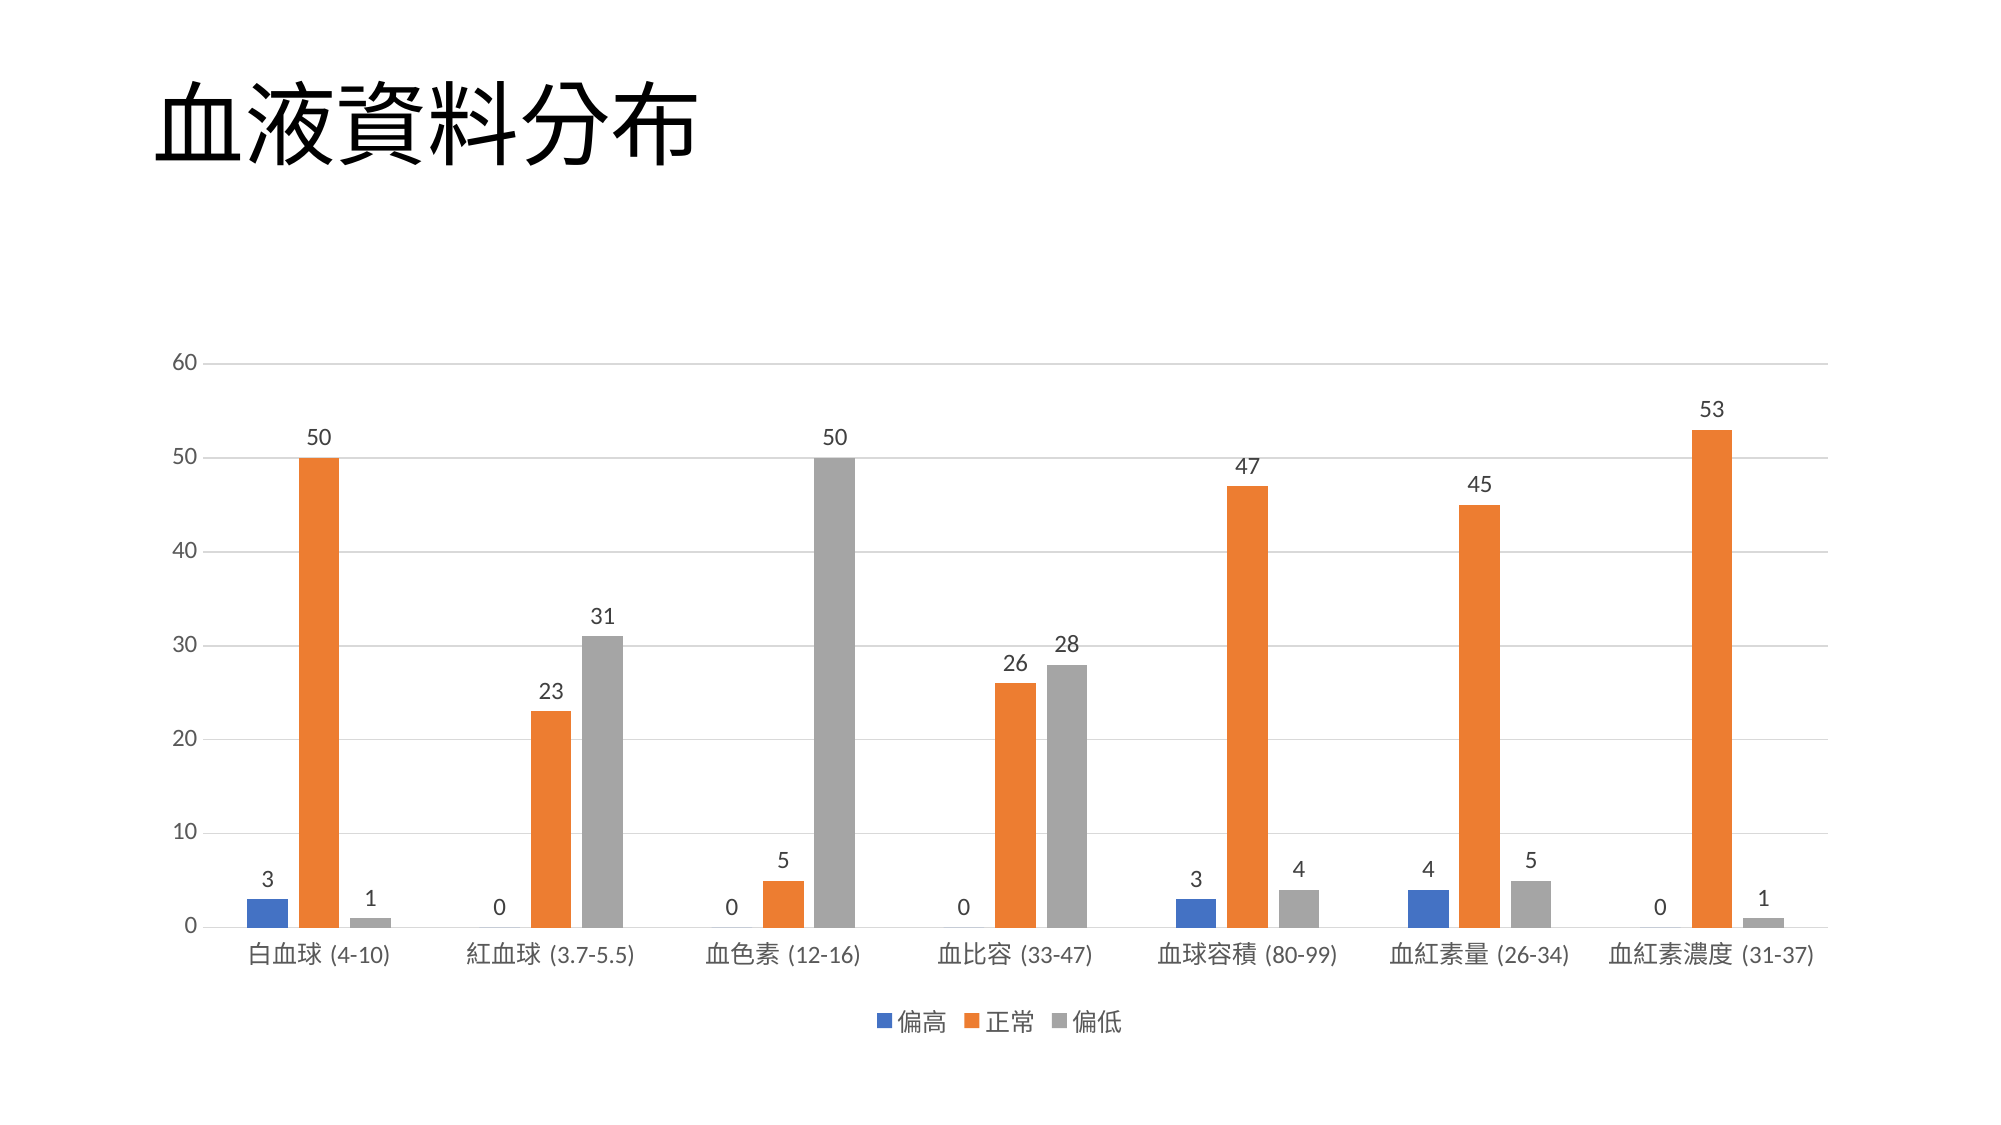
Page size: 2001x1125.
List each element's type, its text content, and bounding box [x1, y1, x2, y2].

chart [137, 337, 1863, 1046]
title 血液資料分布 [137, 59, 1863, 199]
